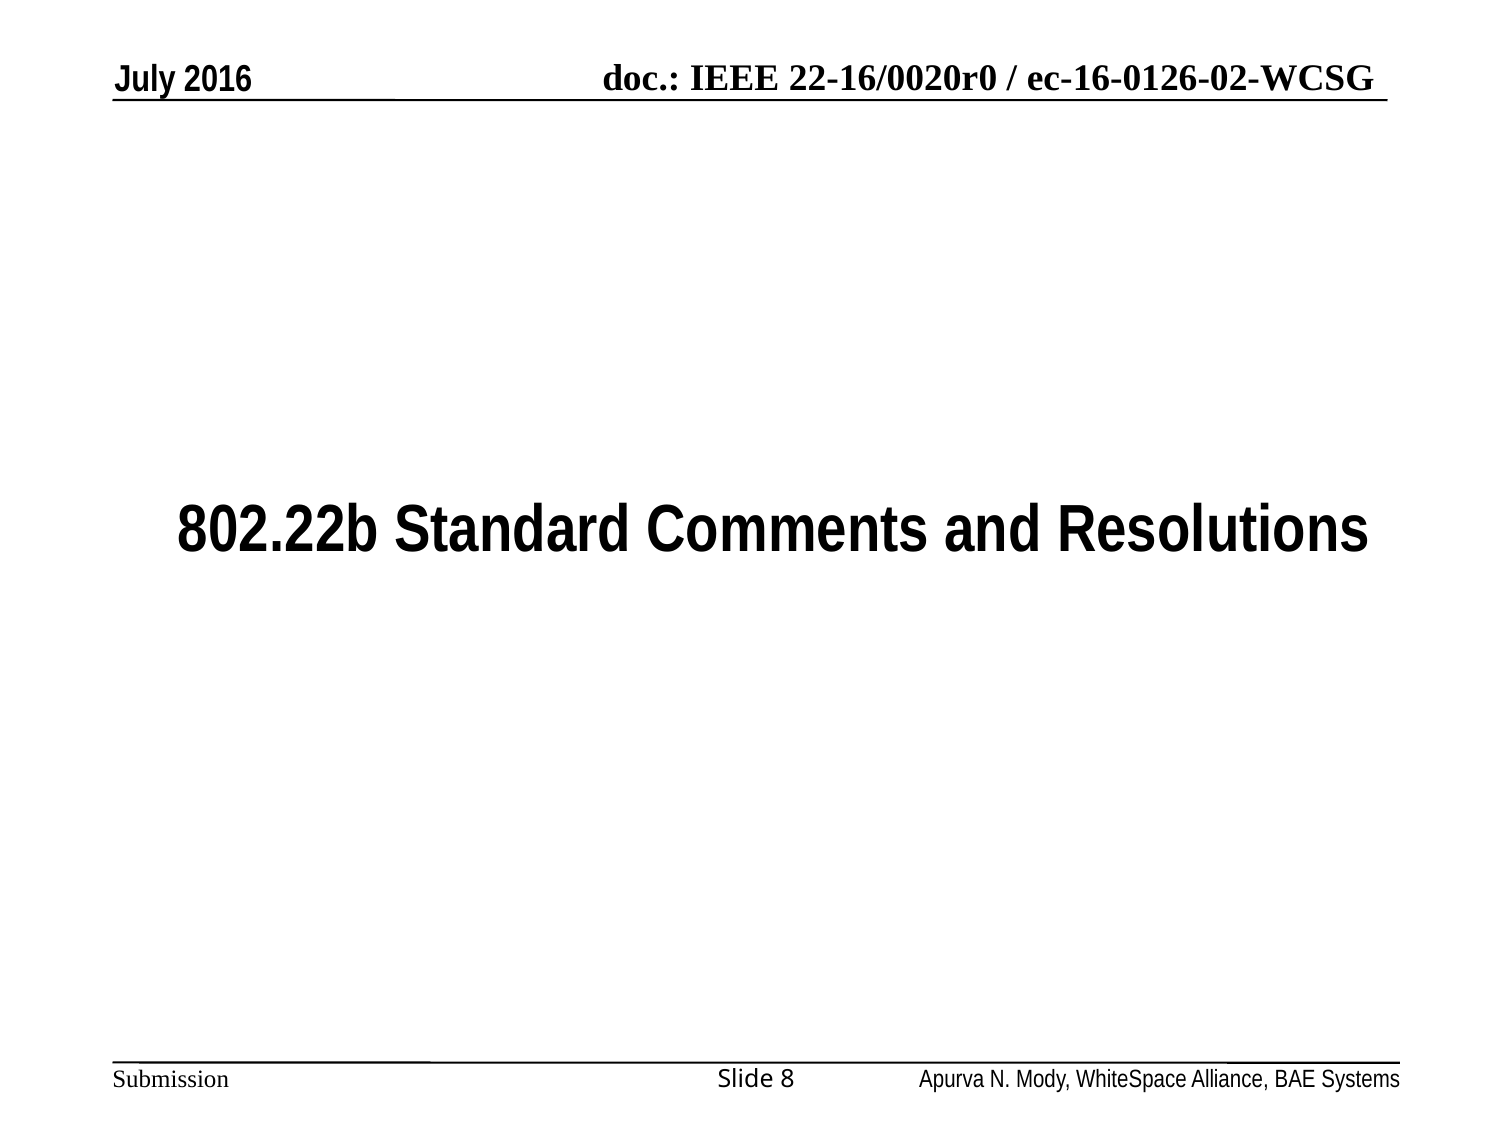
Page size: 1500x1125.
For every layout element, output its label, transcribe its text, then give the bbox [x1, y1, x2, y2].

footer Apurva N. Mody, WhiteSpace Alliance, BAE Systems [902, 1061, 1402, 1093]
title 802.22b Standard Comments and Resolutions [99, 362, 1451, 688]
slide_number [114, 54, 540, 100]
slide_number Slide 8 [712, 1061, 800, 1123]
